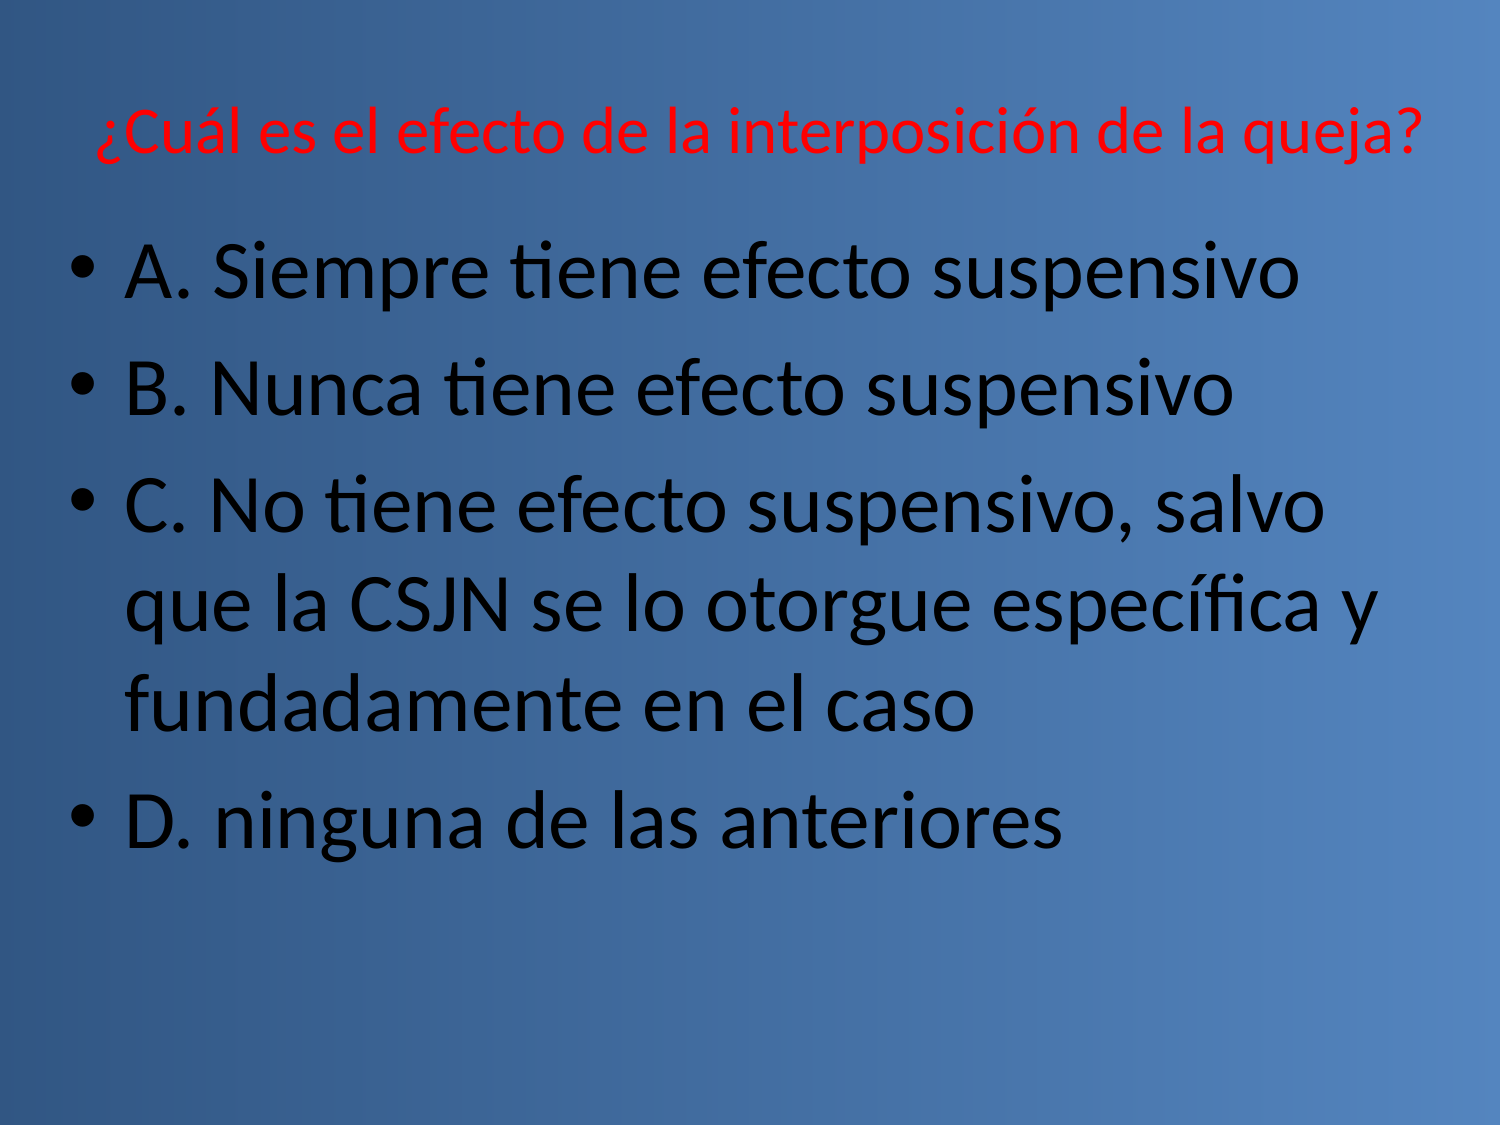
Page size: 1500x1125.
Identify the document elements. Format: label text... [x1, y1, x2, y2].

title ¿Cuál es el efecto de la interposición de la queja? [75, 45, 1447, 209]
list A. Siempre tiene efecto suspensivo B. Nunca tiene efecto suspensivo C. No tiene efecto suspensivo, salvo que la CSJN se lo otorgue específica y fundadamente en el caso D. ninguna de las anteriores [53, 208, 1425, 1005]
